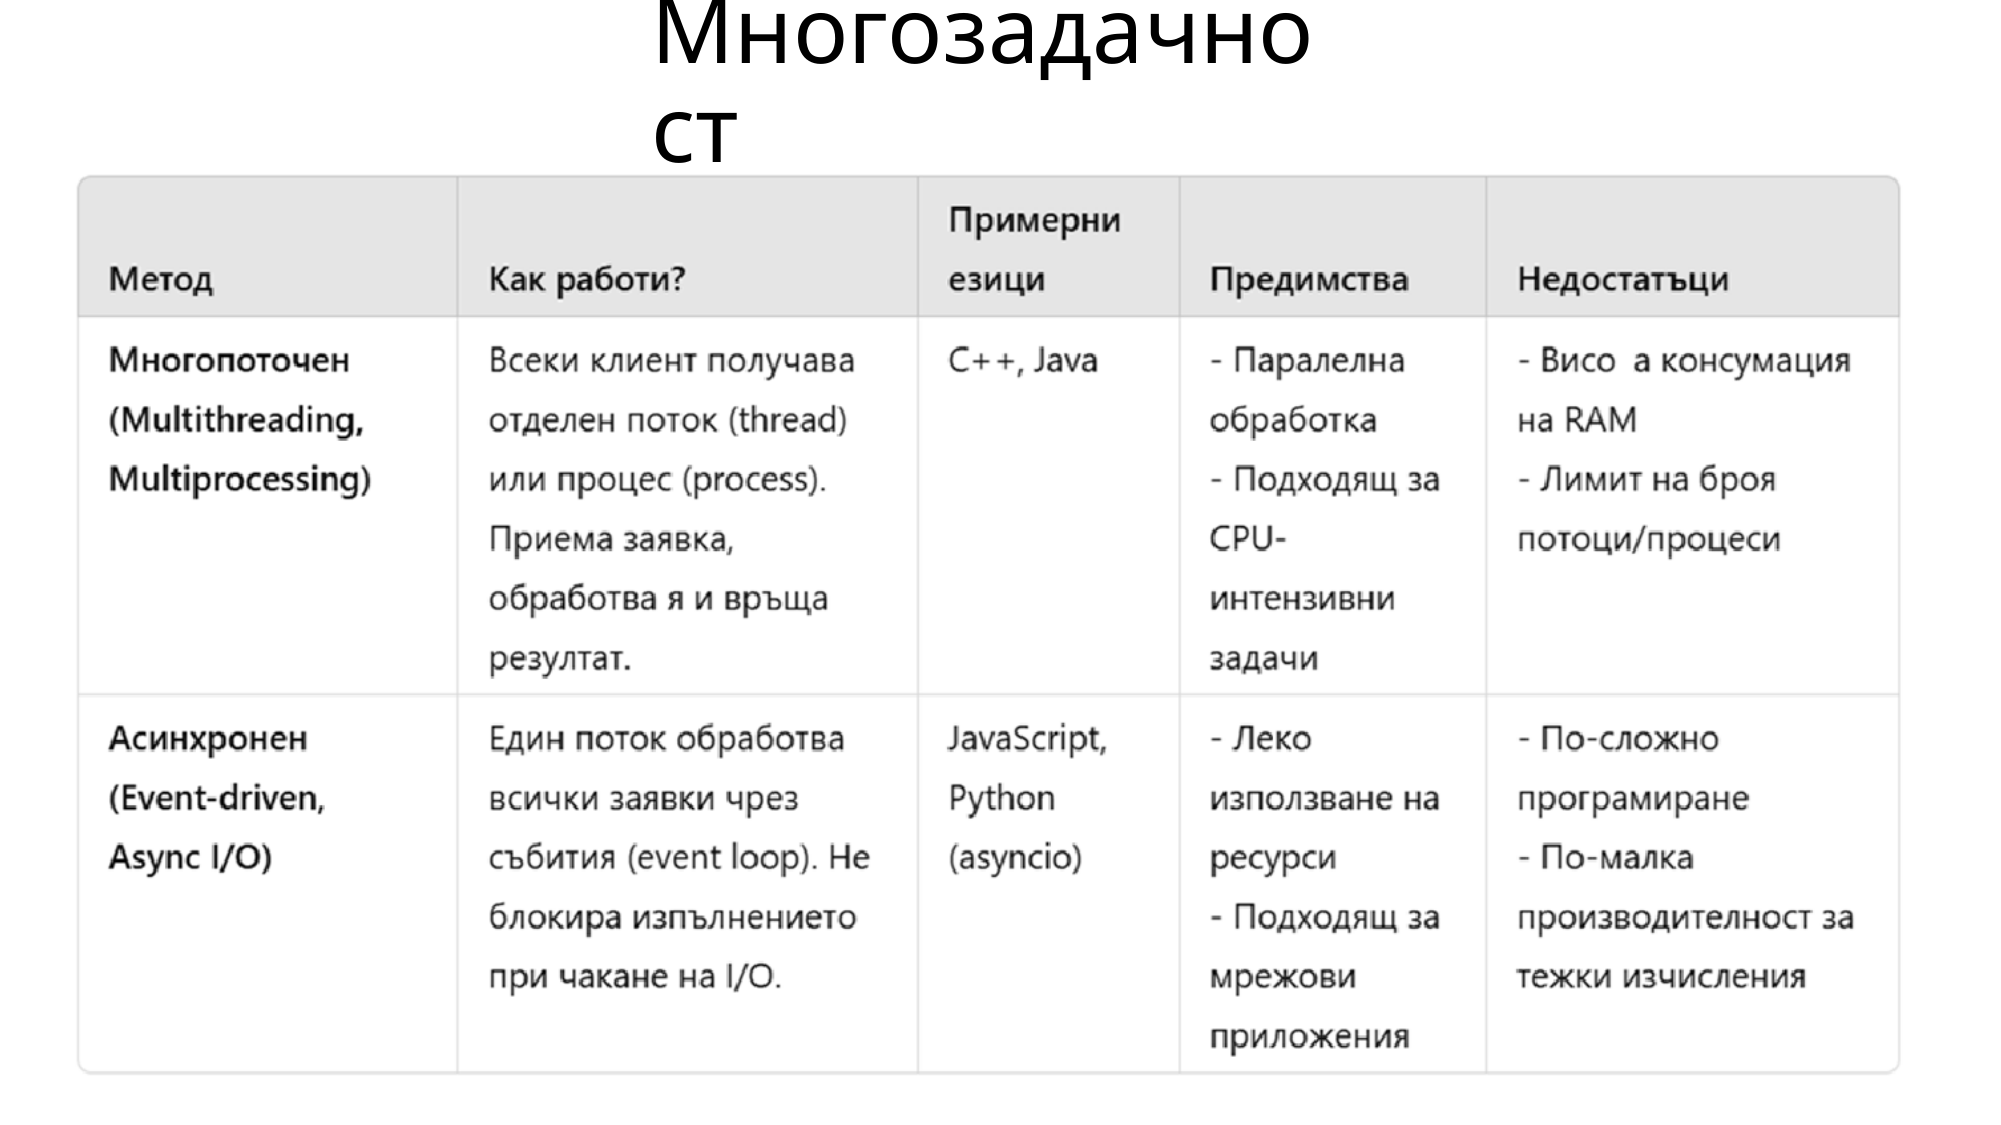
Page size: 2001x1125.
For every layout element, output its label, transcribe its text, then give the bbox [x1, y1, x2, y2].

title Многозадачност [636, 0, 1364, 167]
picture [63, 167, 1914, 1082]
